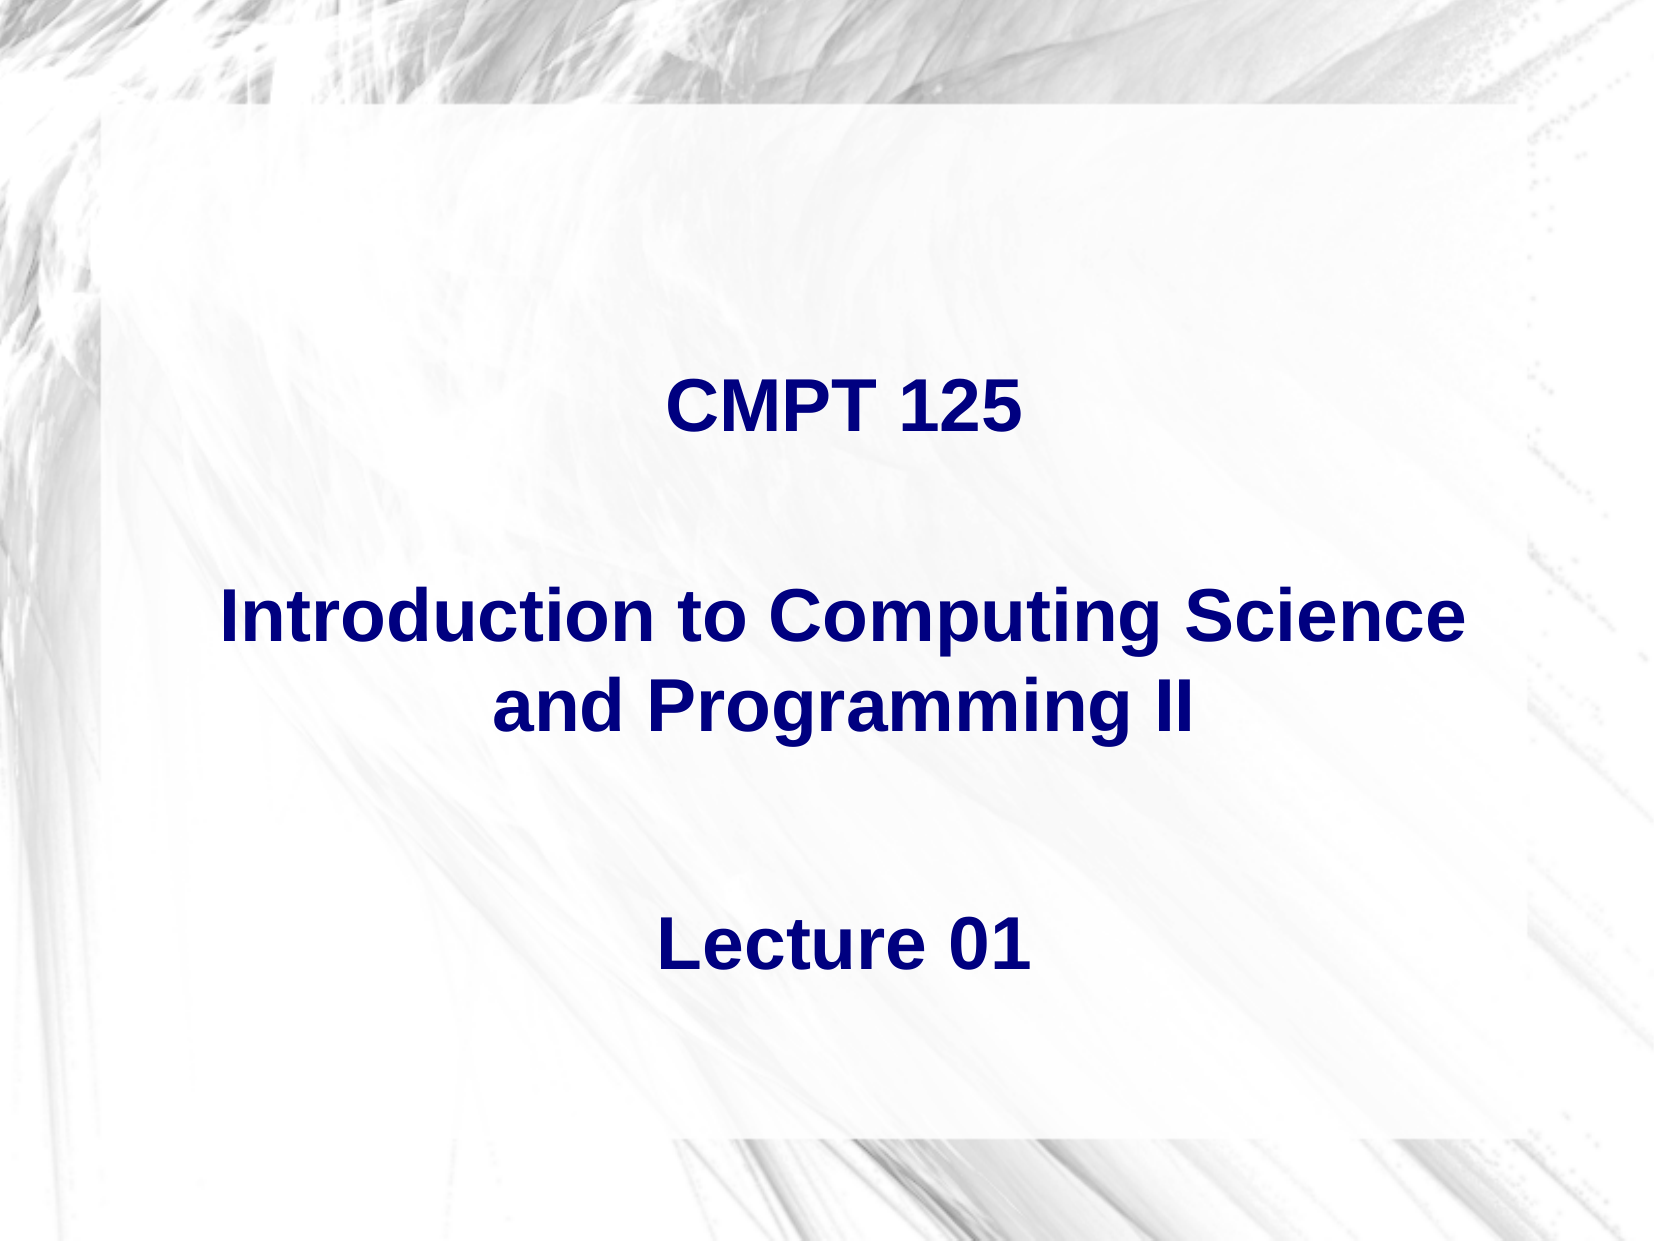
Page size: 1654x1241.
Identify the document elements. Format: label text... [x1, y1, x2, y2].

picture [0, 0, 1654, 1241]
list CMPT 125 Introduction to Computing Science and Programming II Lecture 01 [118, 237, 1571, 1105]
